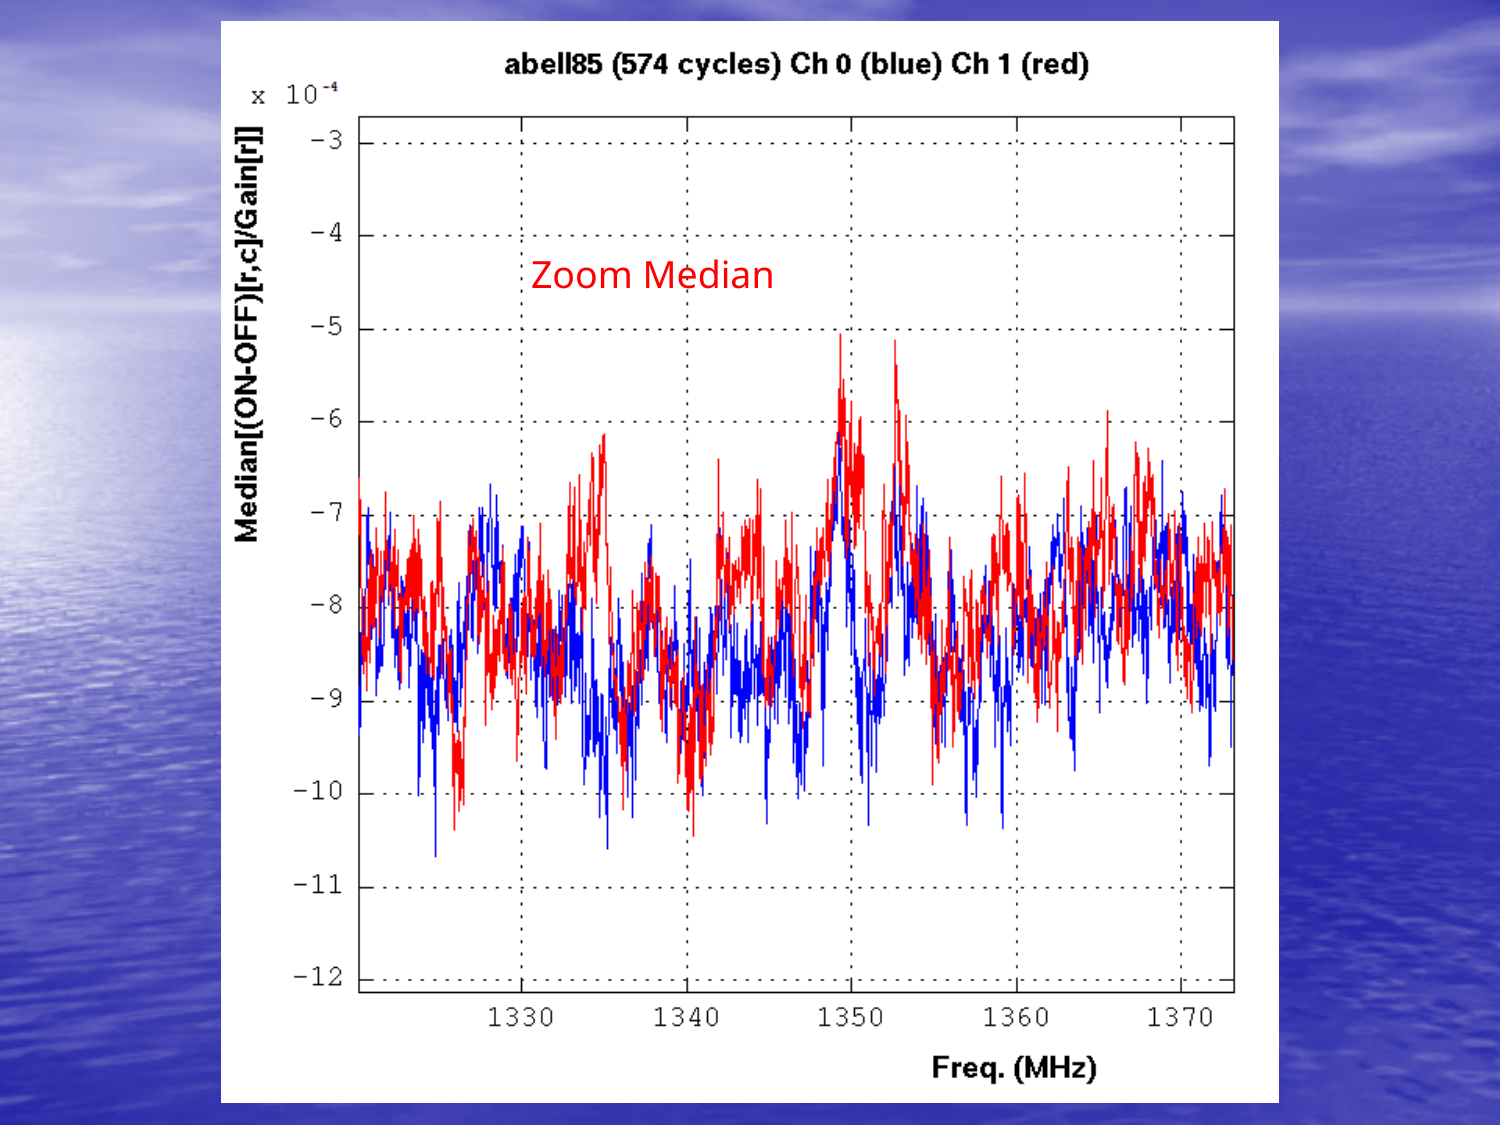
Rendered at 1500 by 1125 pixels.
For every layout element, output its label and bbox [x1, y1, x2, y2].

picture [220, 21, 1280, 1104]
